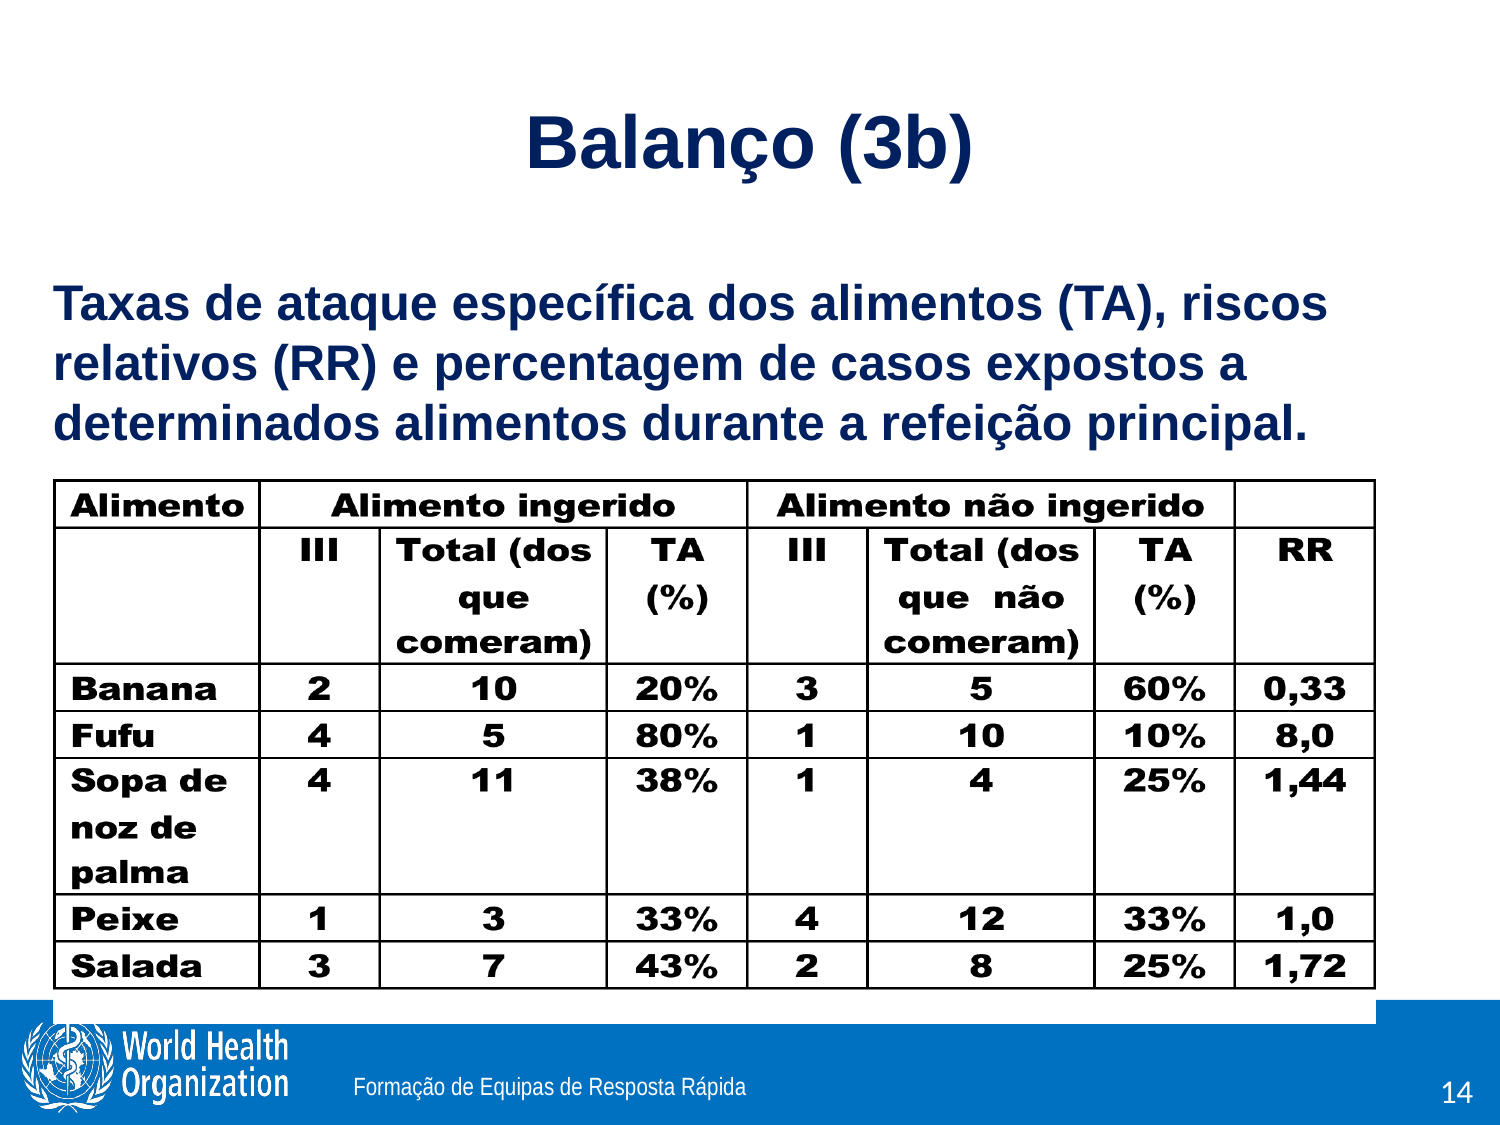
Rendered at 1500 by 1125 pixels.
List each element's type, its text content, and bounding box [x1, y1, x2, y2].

list Taxas de ataque específica dos alimentos (TA), riscos relativos (RR) e percentagem de casos expostos a determinados alimentos durante a refeição principal. [37, 262, 1483, 1005]
picture [21, 1012, 288, 1113]
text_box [52, 479, 1377, 1024]
title Balanço (3b) [75, 45, 1425, 233]
